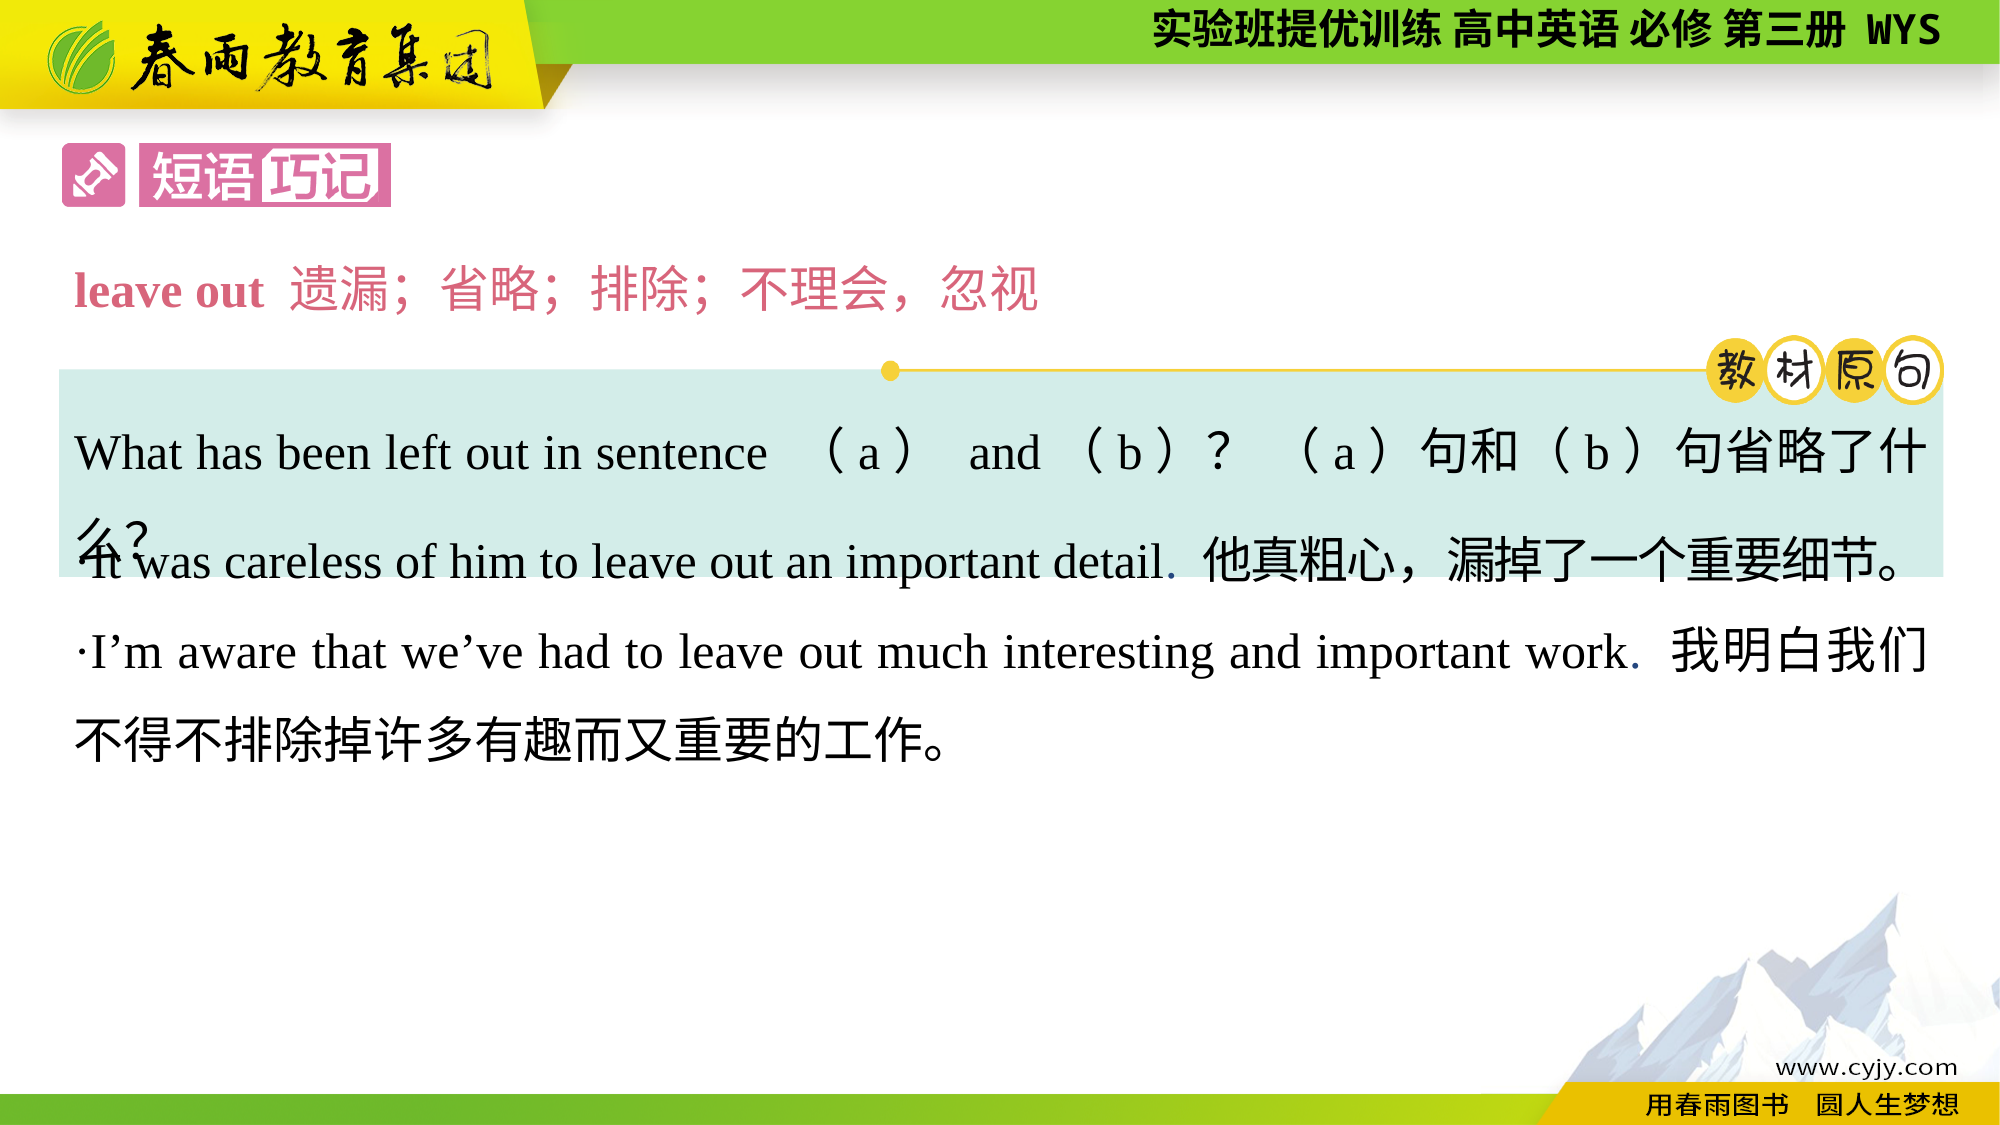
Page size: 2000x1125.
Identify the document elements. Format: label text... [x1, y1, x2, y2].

picture [0, 0, 2000, 1125]
text_box What has been left out in sentence （a） and（b）？ （a）句和（b）句省略了什么？ [59, 369, 1944, 491]
text_box ·It was careless of him to leave out an important detail. 他真粗心，漏掉了一个重要细节。 ·I’m aware that we’ve had to leave out much interesting and important work. 我明白我们不得不排除掉许多有趣而又重要的工作。 [59, 491, 1944, 777]
list leave out 遗漏；省略；排除；不理会，忽视 [59, 219, 1944, 315]
